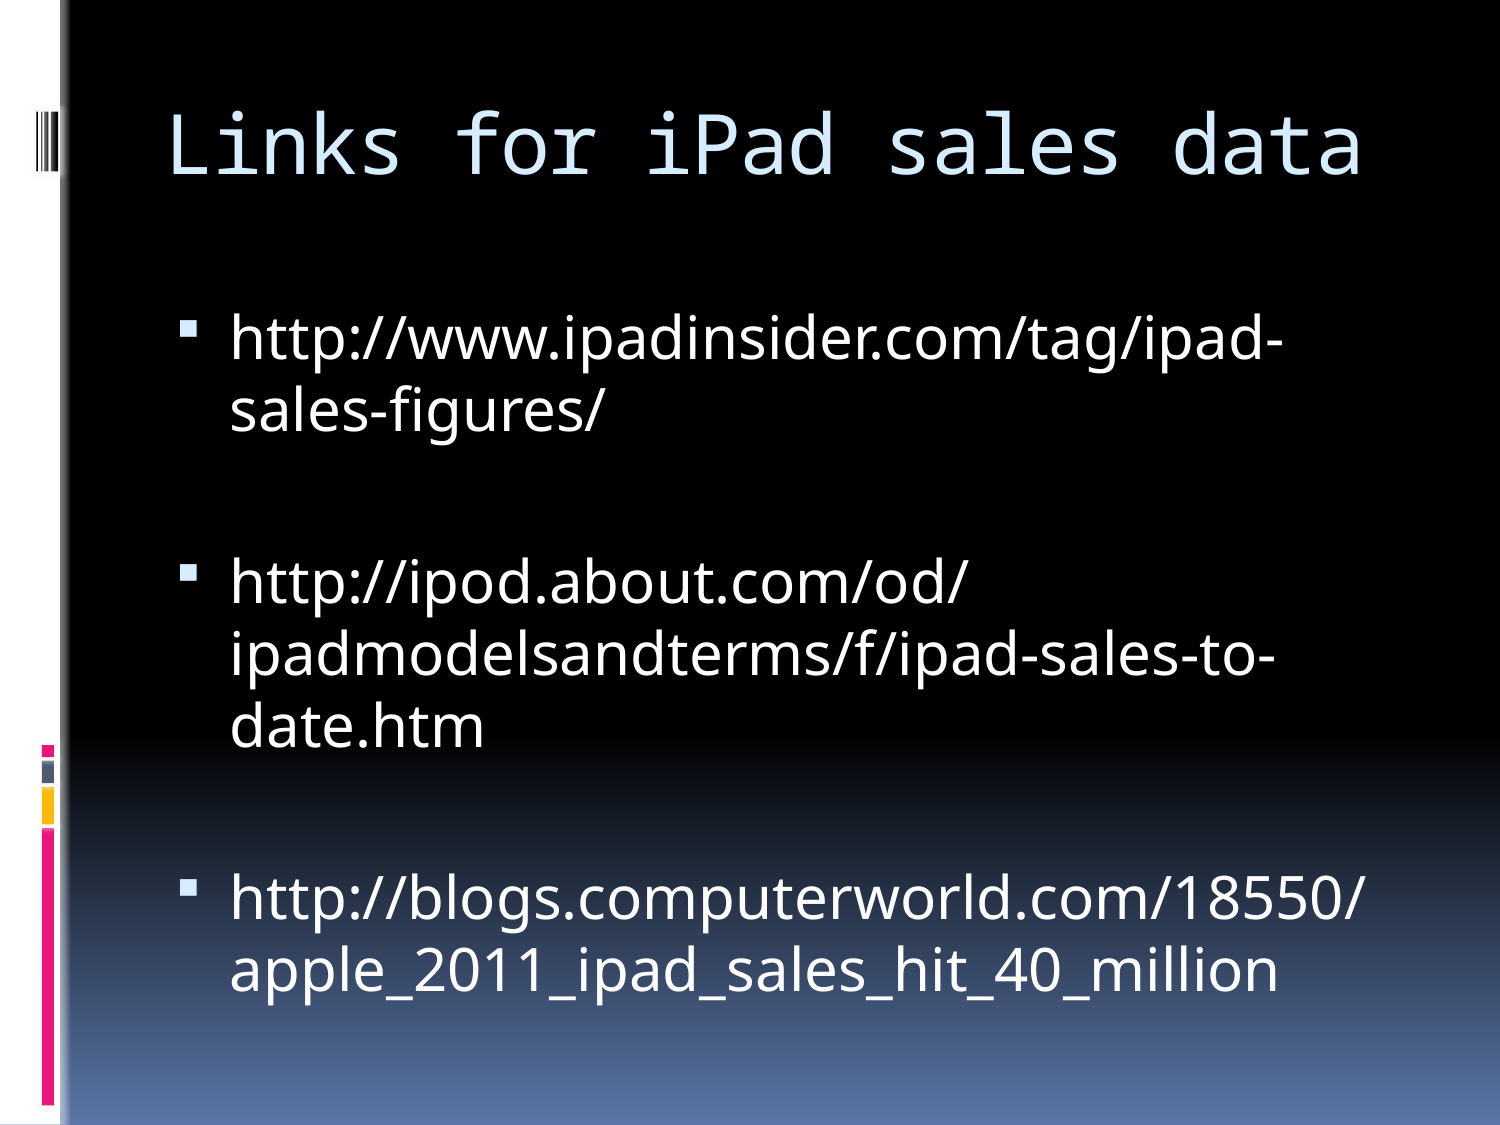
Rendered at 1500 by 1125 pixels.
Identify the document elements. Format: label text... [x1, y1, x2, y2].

title Links for iPad sales data [150, 83, 1425, 234]
list http://www.ipadinsider.com/tag/ipad-sales-figures/ http://ipod.about.com/od/ipadmodelsandterms/f/ipad-sales-to-date.htm http://blogs.computerworld.com/18550/apple_2011_ipad_sales_hit_40_million [150, 292, 1425, 1043]
